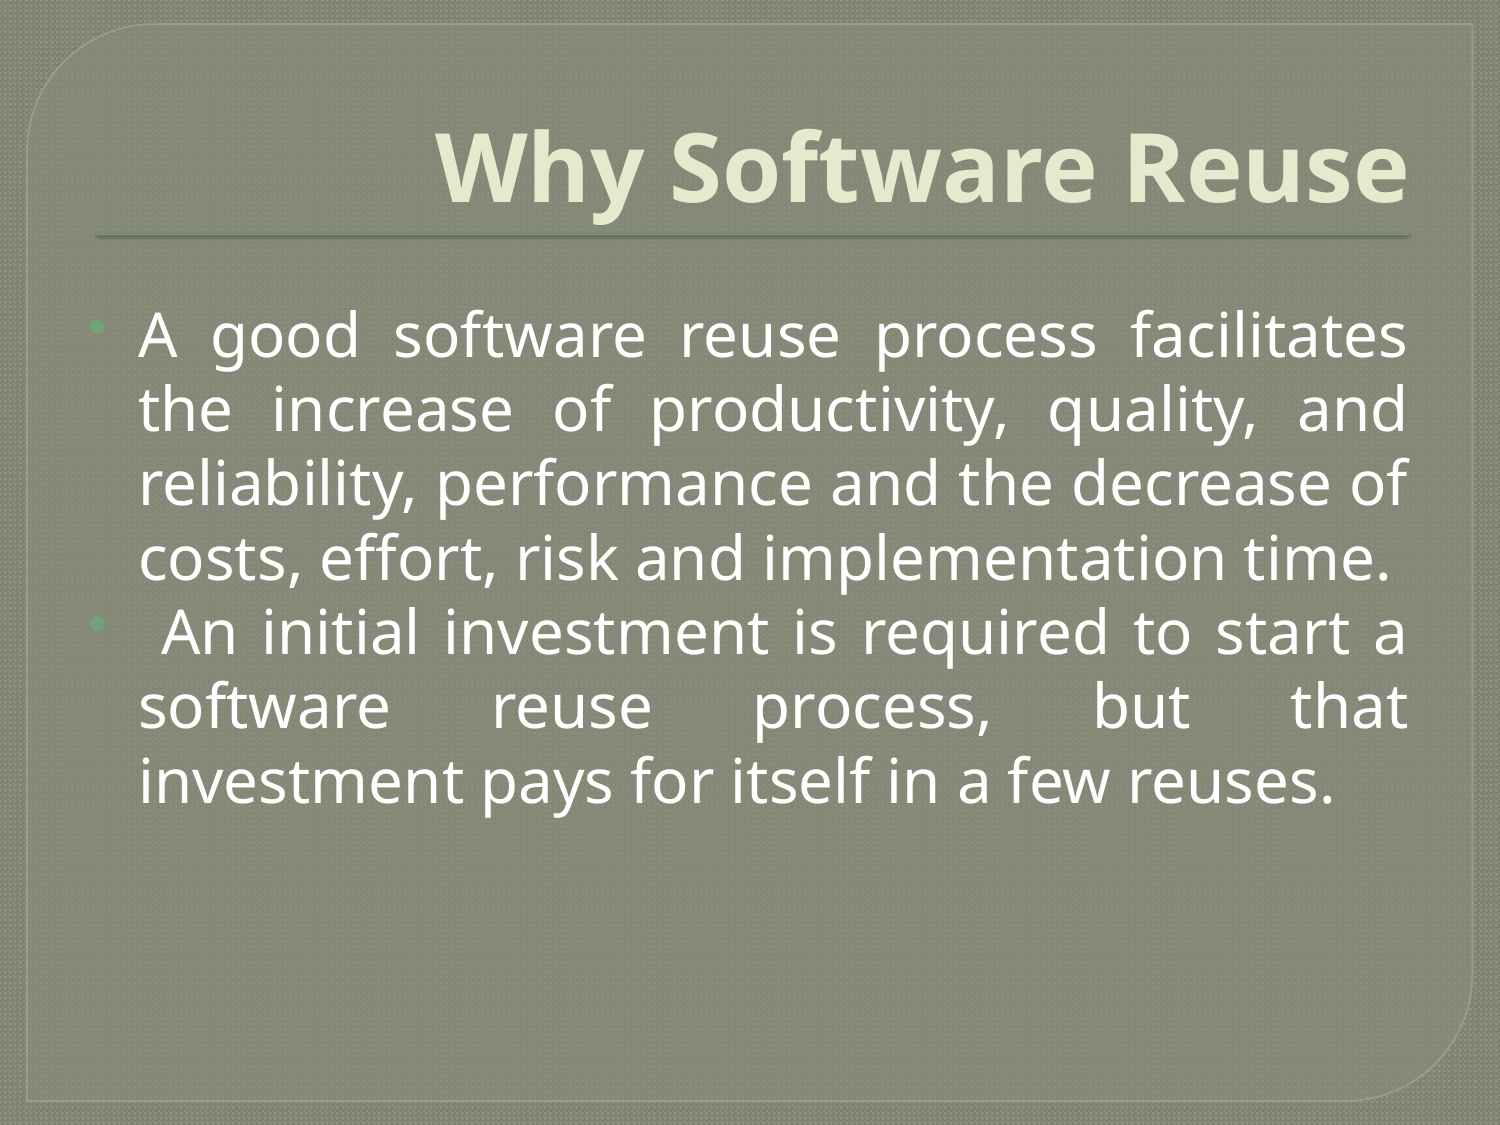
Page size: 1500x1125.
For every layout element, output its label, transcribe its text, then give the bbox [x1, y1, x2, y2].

title Why Software Reuse [75, 41, 1425, 230]
list A good software reuse process facilitates the increase of productivity, quality, and reliability, performance and the decrease of costs, effort, risk and implementation time. An initial investment is required to start a software reuse process, but that investment pays for itself in a few reuses. [74, 287, 1426, 851]
